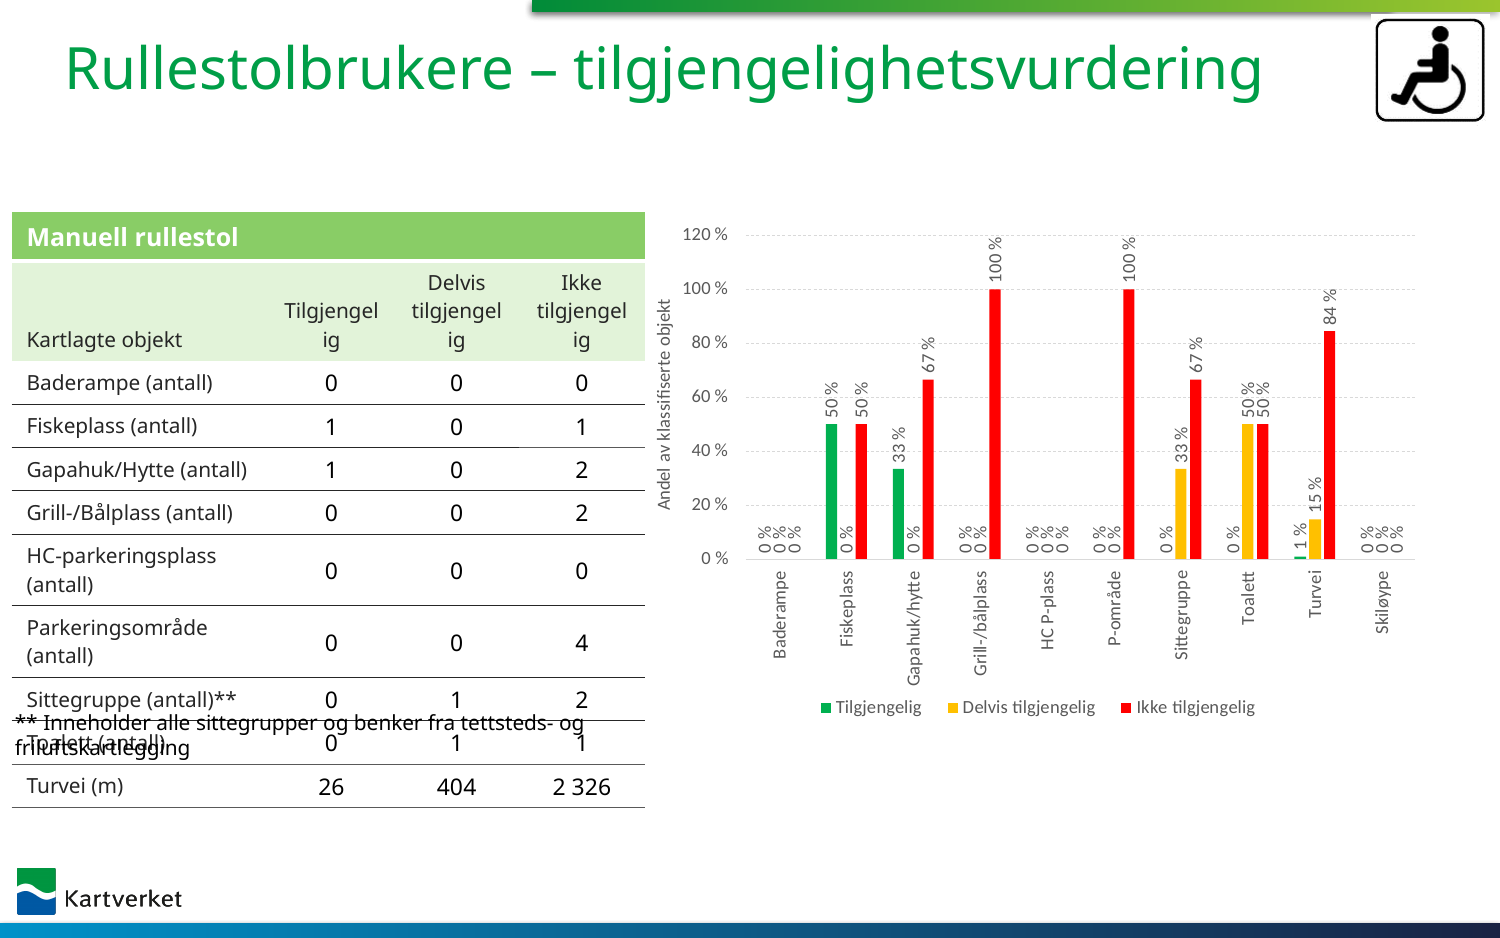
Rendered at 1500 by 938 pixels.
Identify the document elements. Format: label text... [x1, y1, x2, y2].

table_cell Tilgjengelig [269, 263, 394, 361]
table_cell HC-parkeringsplass (antall) [12, 535, 269, 605]
table_cell 1 [269, 405, 394, 447]
table_cell 0 [394, 405, 519, 447]
table_cell 1 [519, 405, 638, 447]
table_cell 0 [269, 606, 394, 677]
table_cell 0 [394, 448, 519, 490]
table_cell Grill-/Bålplass (antall) [12, 491, 269, 534]
table_cell Parkeringsområde (antall) [12, 606, 269, 677]
table_cell Sittegruppe (antall)** [12, 678, 269, 702]
table_cell Baderampe (antall) [12, 361, 269, 404]
table_cell 0 [394, 535, 519, 605]
table_cell 0 [394, 491, 519, 534]
table_cell 0 [394, 606, 519, 677]
table_cell 2 326 [519, 768, 645, 807]
text_box Rullestolbrukere – tilgjengelighetsvurdering [49, 12, 1372, 109]
table_cell 0 [519, 535, 638, 605]
table_cell Kartlagte objekt [12, 263, 269, 361]
table_cell Ikke tilgjengelig [519, 263, 638, 361]
table_cell 0 [394, 361, 519, 404]
text_box ** Inneholder alle sittegrupper og benker fra tettsteds- og friluftskartlegging [0, 702, 745, 768]
table_cell 0 [519, 361, 638, 404]
table_cell 26 [269, 768, 394, 807]
table_cell Delvis tilgjengelig [394, 263, 519, 361]
table_cell Turvei (m) [12, 768, 269, 807]
table_cell 4 [519, 606, 638, 677]
table_cell 1 [394, 678, 519, 702]
table_cell 2 [519, 678, 638, 702]
table_cell 0 [269, 535, 394, 605]
table_cell Fiskeplass (antall) [12, 405, 269, 447]
table_cell 2 [519, 491, 638, 534]
table_cell Gapahuk/Hytte (antall) [12, 448, 269, 490]
table_cell 0 [269, 361, 394, 404]
table_cell 0 [269, 678, 394, 702]
table_cell 2 [519, 448, 638, 490]
table_header Manuell rullestol [12, 212, 645, 259]
table_cell 404 [394, 768, 519, 807]
table_cell 0 [269, 491, 394, 534]
table_cell 1 [269, 448, 394, 490]
picture [1371, 13, 1491, 127]
picture [643, 218, 1426, 728]
